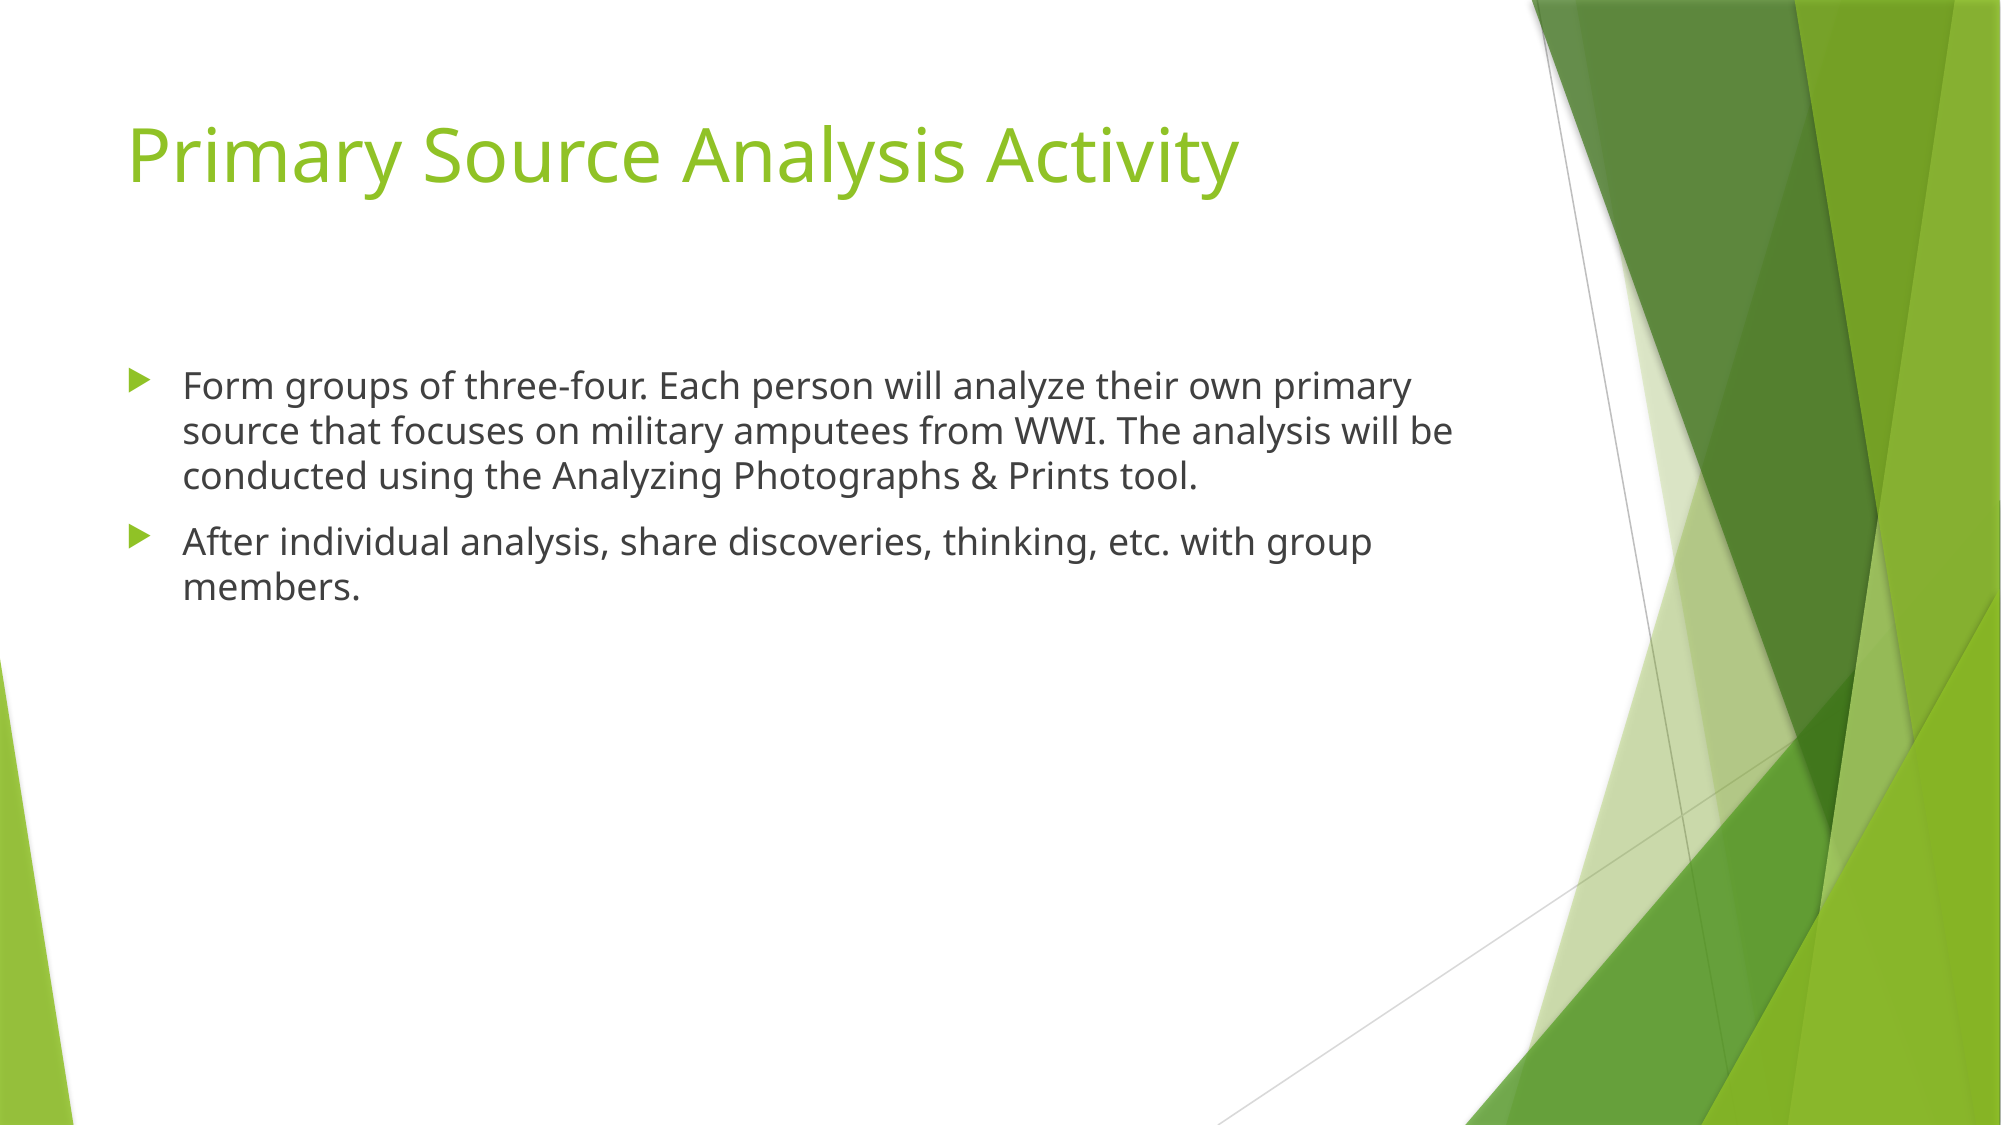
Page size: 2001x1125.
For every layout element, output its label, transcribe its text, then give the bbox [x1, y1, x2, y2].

list Form groups of three-four. Each person will analyze their own primary source that focuses on military amputees from WWI. The analysis will be conducted using the Analyzing Photographs & Prints tool. After individual analysis, share discoveries, thinking, etc. with group members. [111, 354, 1522, 992]
title Primary Source Analysis Activity [111, 99, 1522, 317]
